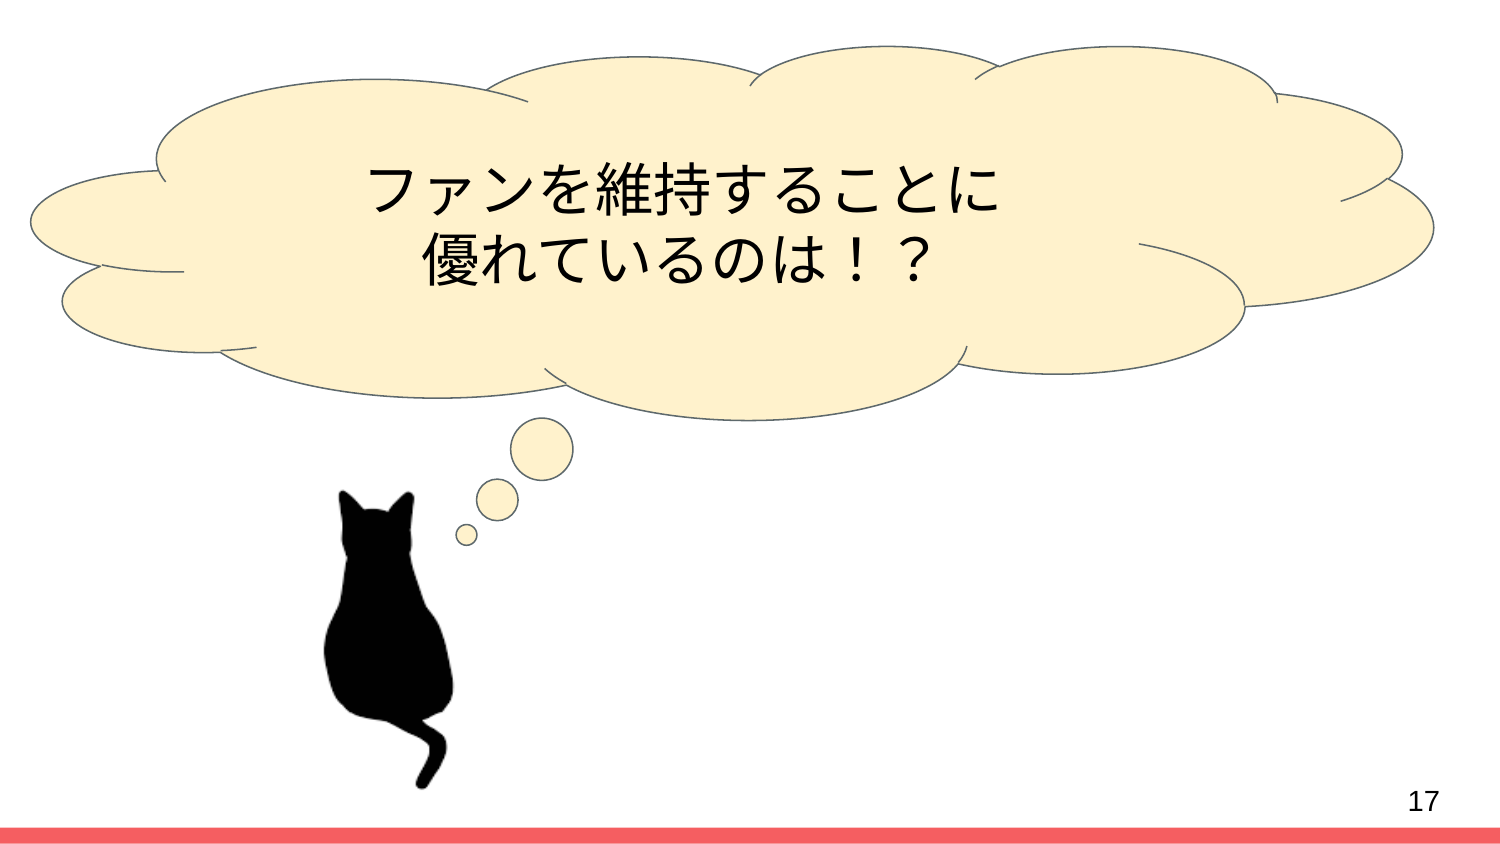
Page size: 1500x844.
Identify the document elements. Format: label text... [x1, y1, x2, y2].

text_box ファンを維持することに 優れているのは！？ [30, 46, 1434, 421]
text_box ファンを維持することに 優れているのは！？ [514, 418, 573, 470]
slide_number 17 [1392, 767, 1483, 833]
picture [224, 436, 561, 811]
